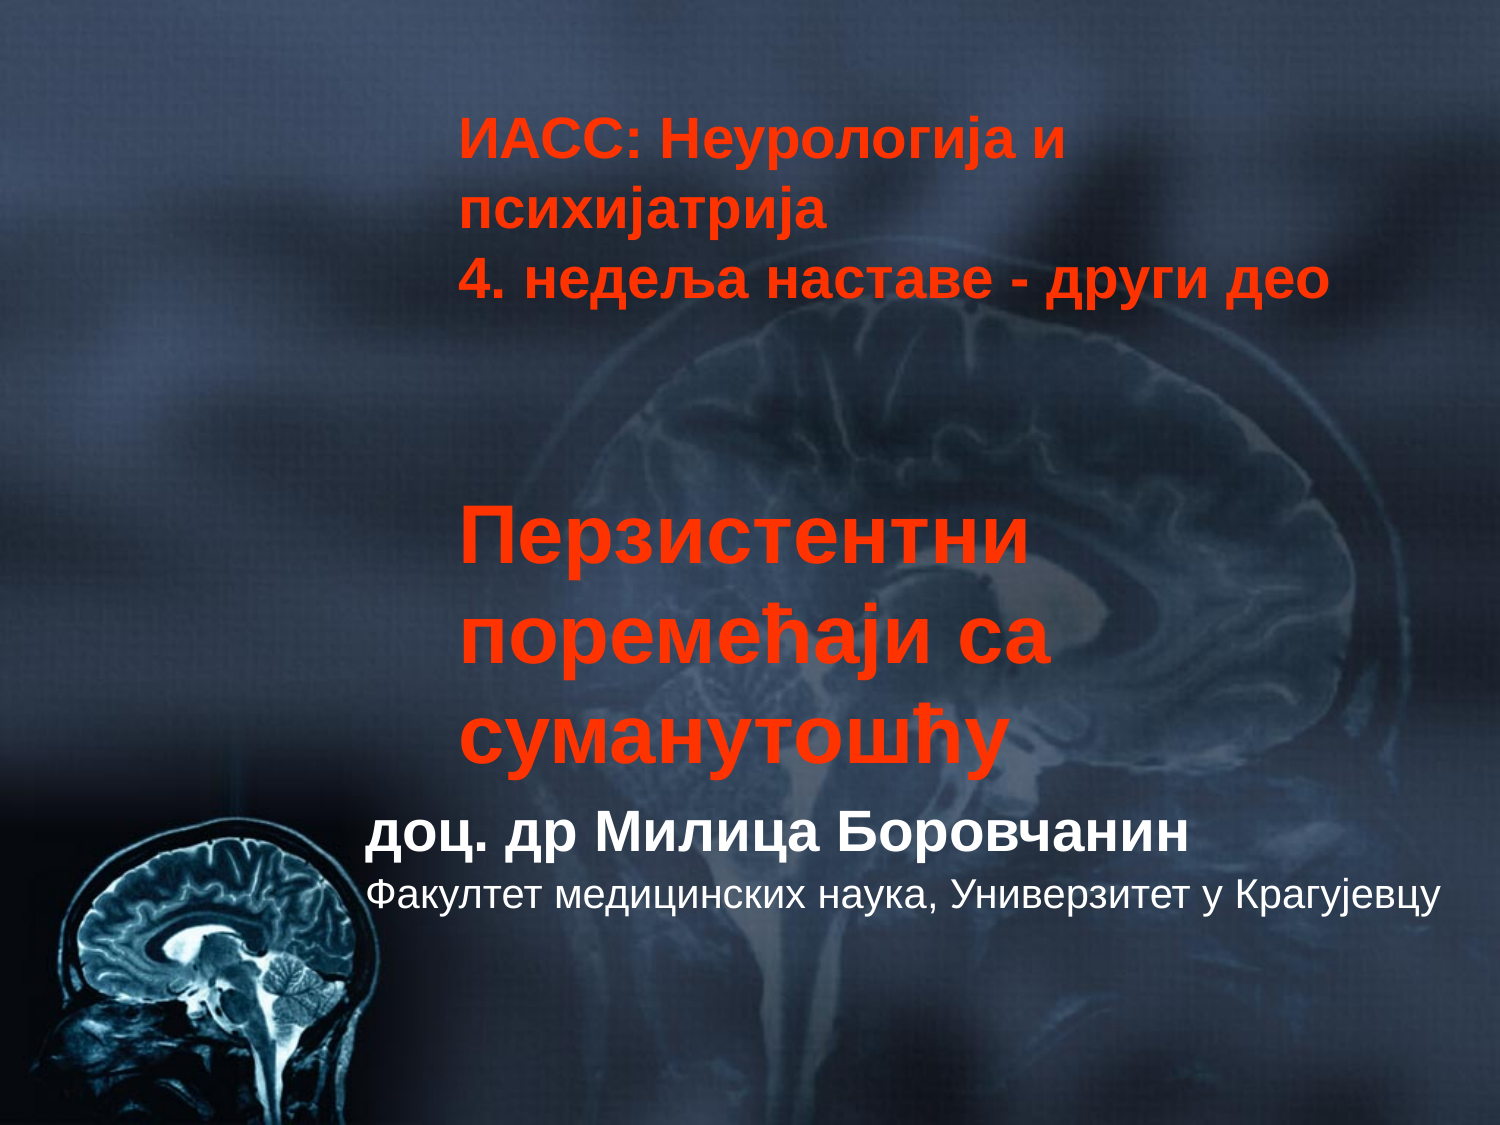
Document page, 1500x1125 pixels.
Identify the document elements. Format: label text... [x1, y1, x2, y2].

picture [0, 0, 1500, 1125]
subtitle доц. др Милица Боровчанин Факултет медицинских наука, Универзитет у Крагујевцу [349, 562, 1463, 938]
title ИАСС: Неурологија и психијатрија 4. недеља наставе - други део Перзистентни поремећаји са суманутошћу [442, 349, 1438, 562]
